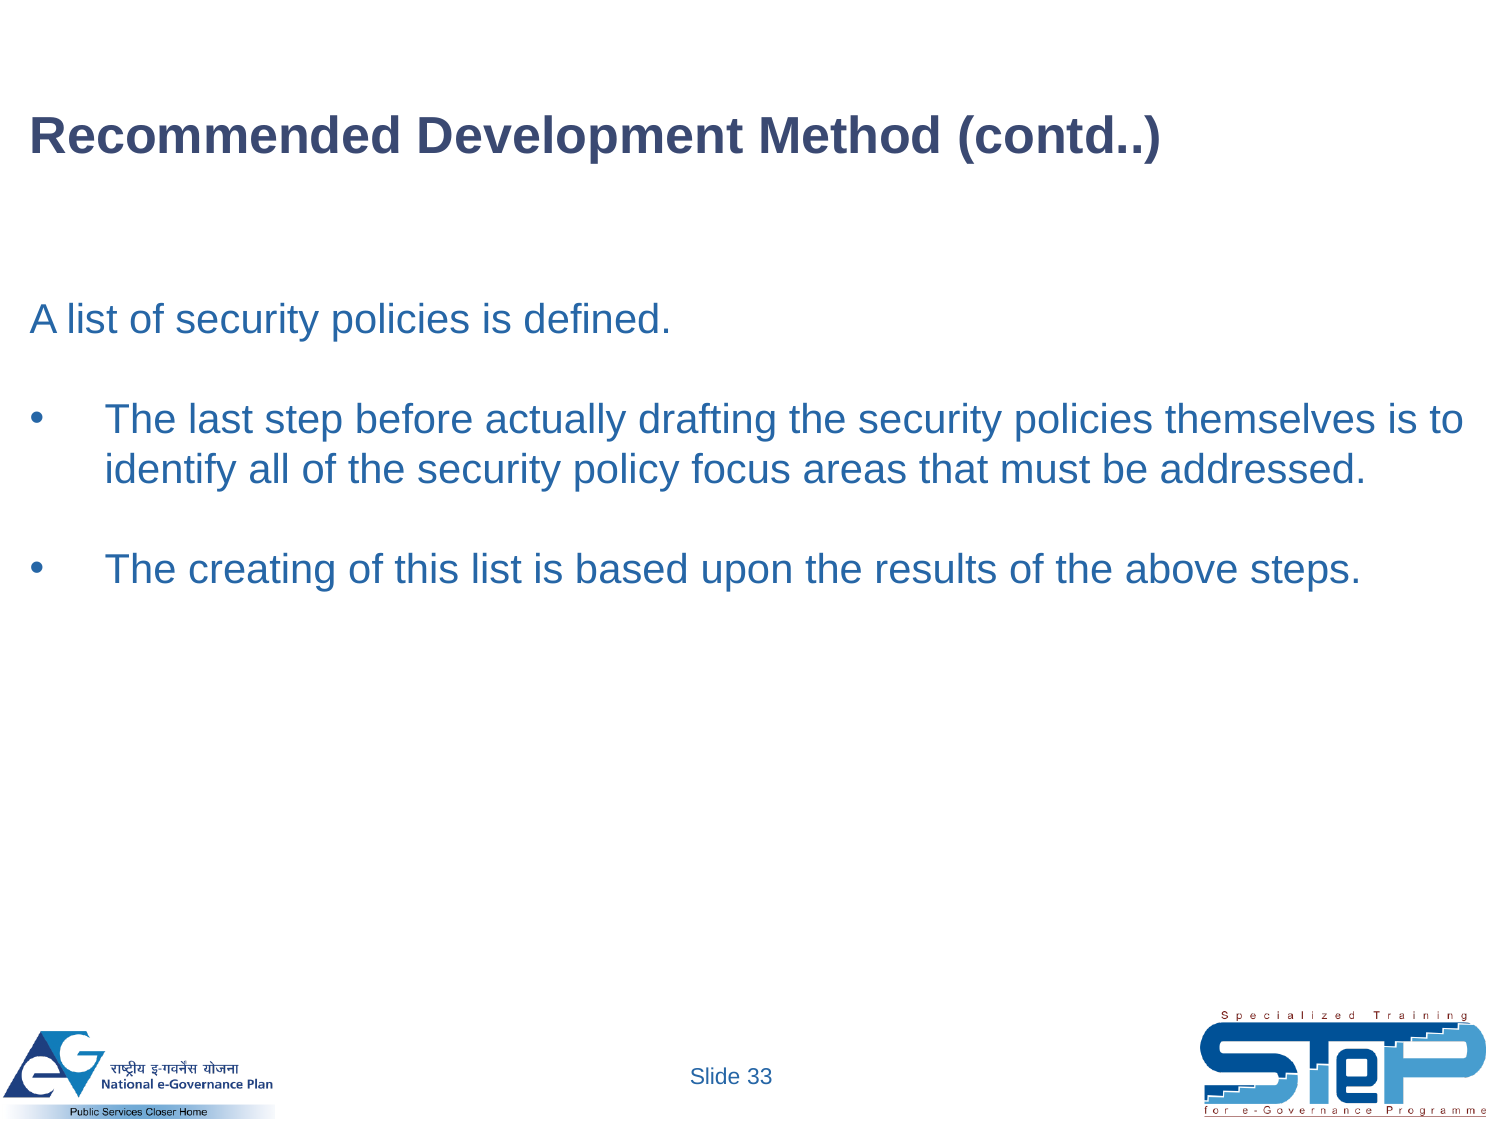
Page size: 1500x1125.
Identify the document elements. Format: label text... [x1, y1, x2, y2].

picture [1200, 1011, 1486, 1117]
title Recommended Development Method (contd..) [29, 101, 1470, 226]
picture [2, 1031, 275, 1119]
list A list of security policies is defined. The last step before actually drafting the security policies themselves is to identify all of the security policy focus areas that must be addressed. The creating of this list is based upon the results of the above steps. [29, 291, 1470, 1001]
